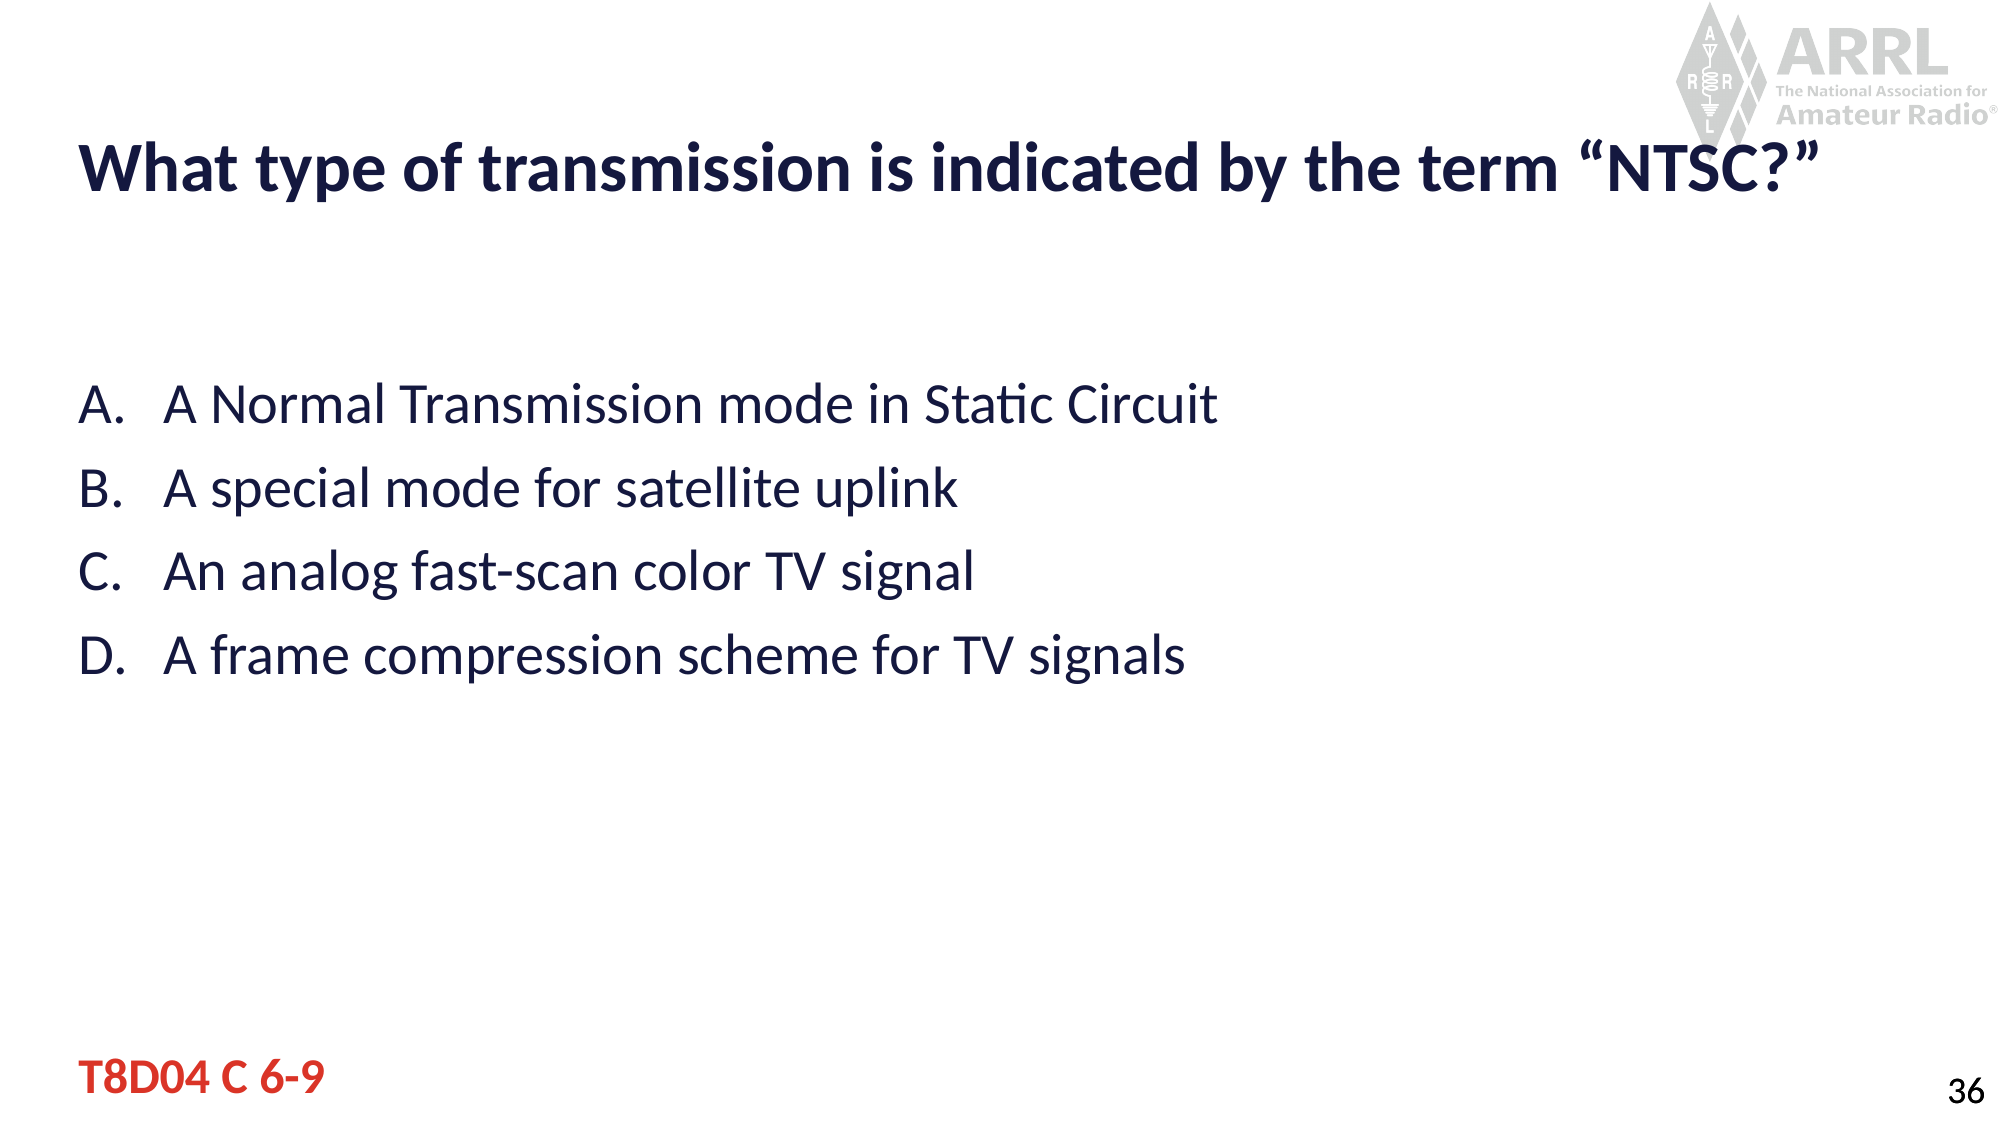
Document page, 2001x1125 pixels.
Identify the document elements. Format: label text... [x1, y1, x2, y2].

text_box T8D04 C 6-9 [63, 1036, 921, 1112]
title What type of transmission is indicated by the term “NTSC?” [63, 59, 1863, 278]
picture [1674, 0, 2000, 164]
list A Normal Transmission mode in Static Circuit A special mode for satellite uplink An analog fast-scan color TV signal A frame compression scheme for TV signals [63, 365, 1863, 989]
